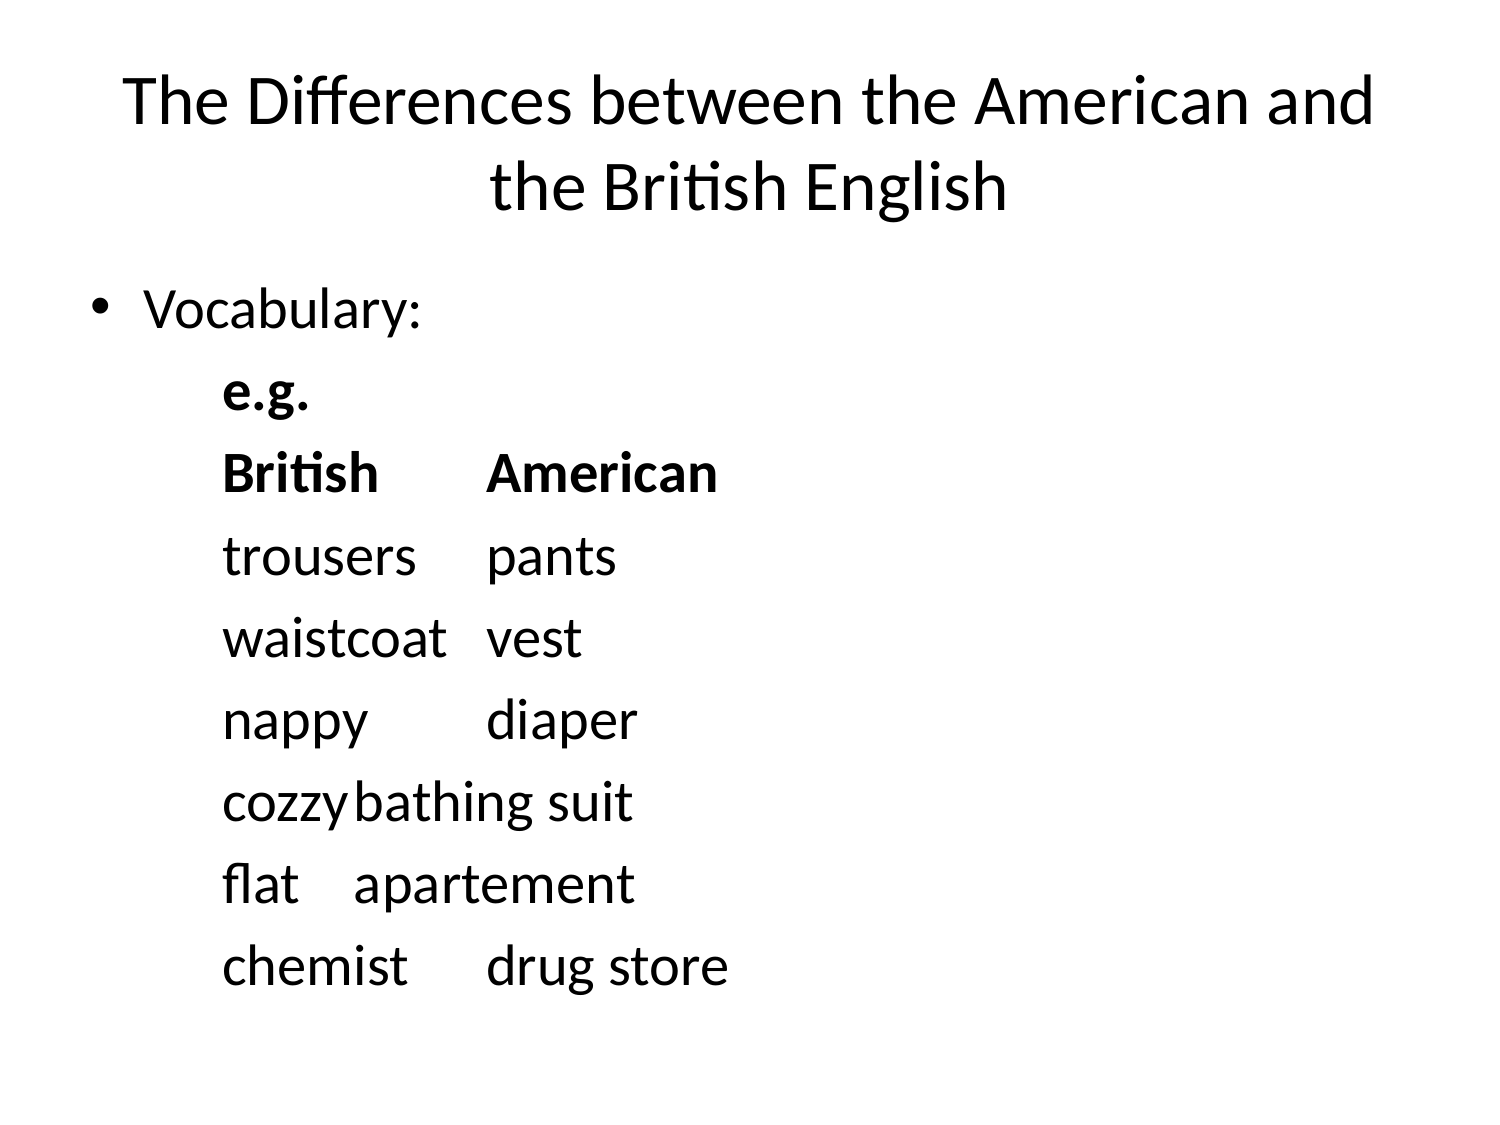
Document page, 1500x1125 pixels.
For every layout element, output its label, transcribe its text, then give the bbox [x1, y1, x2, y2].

title The Differences between the American and the British English [75, 45, 1425, 233]
list Vocabulary: e.g. British American trousers pants waistcoat vest nappy diaper cozzy bathing suit flat apartement chemist drug store [75, 262, 1425, 1005]
